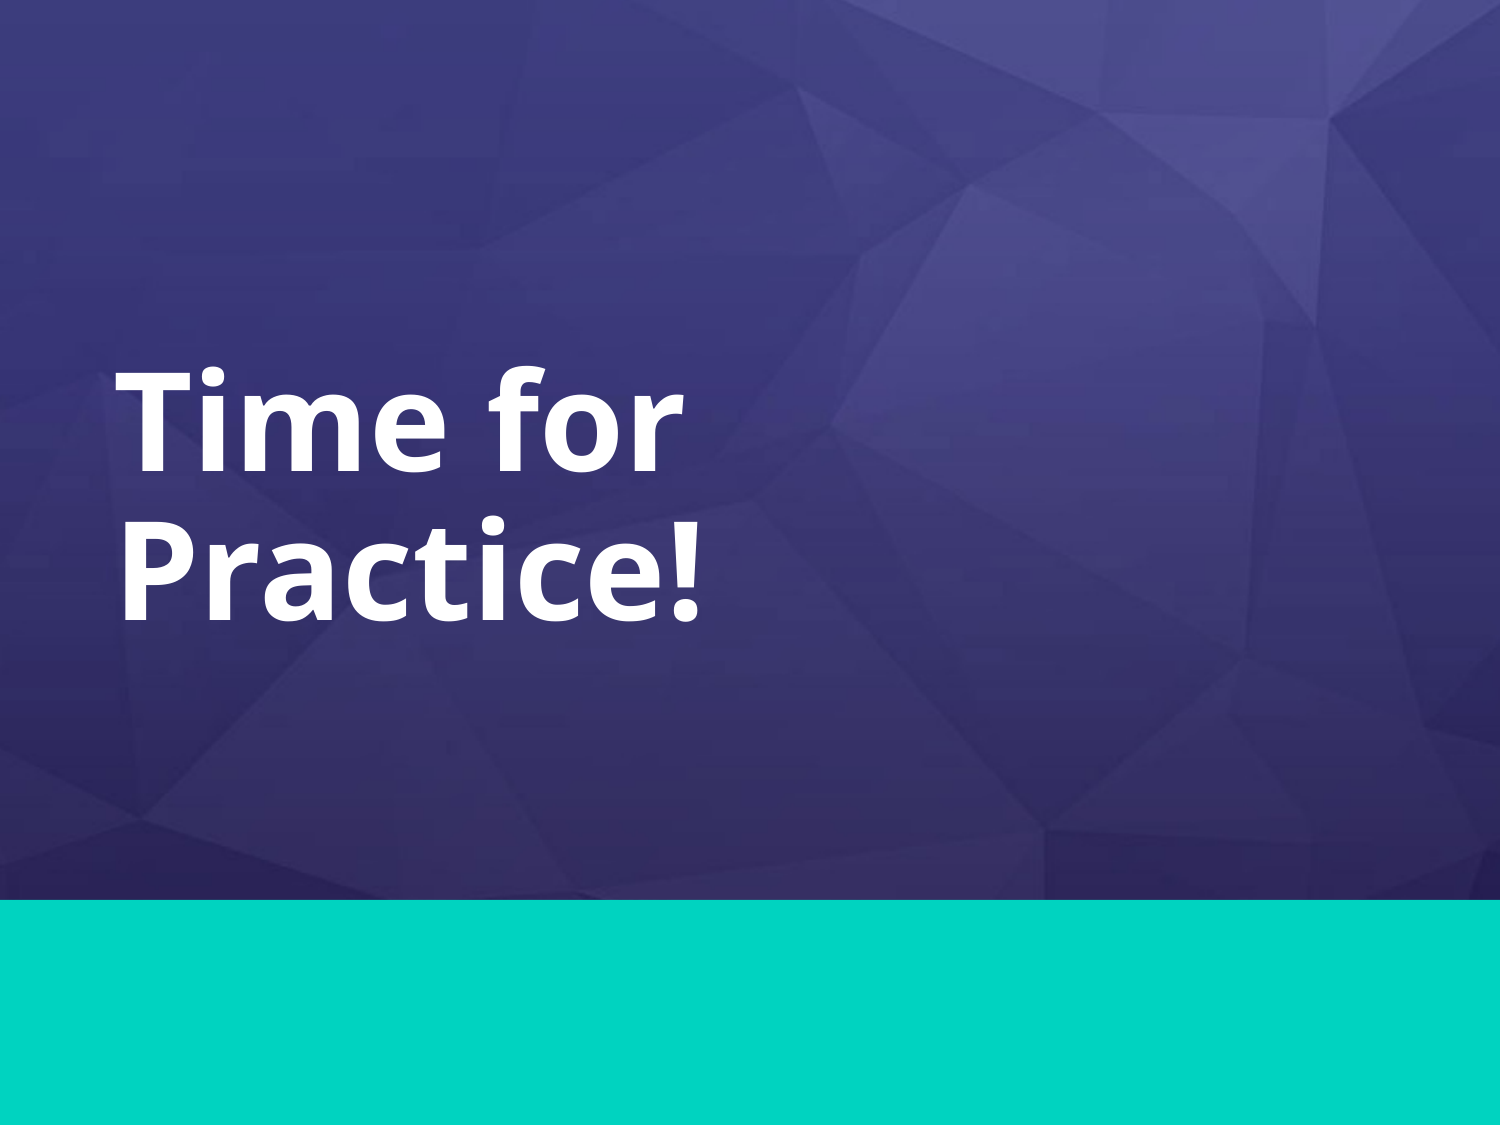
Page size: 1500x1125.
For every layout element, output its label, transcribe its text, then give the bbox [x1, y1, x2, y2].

picture [0, 0, 1500, 899]
list Time for Practice! [98, 345, 1184, 619]
